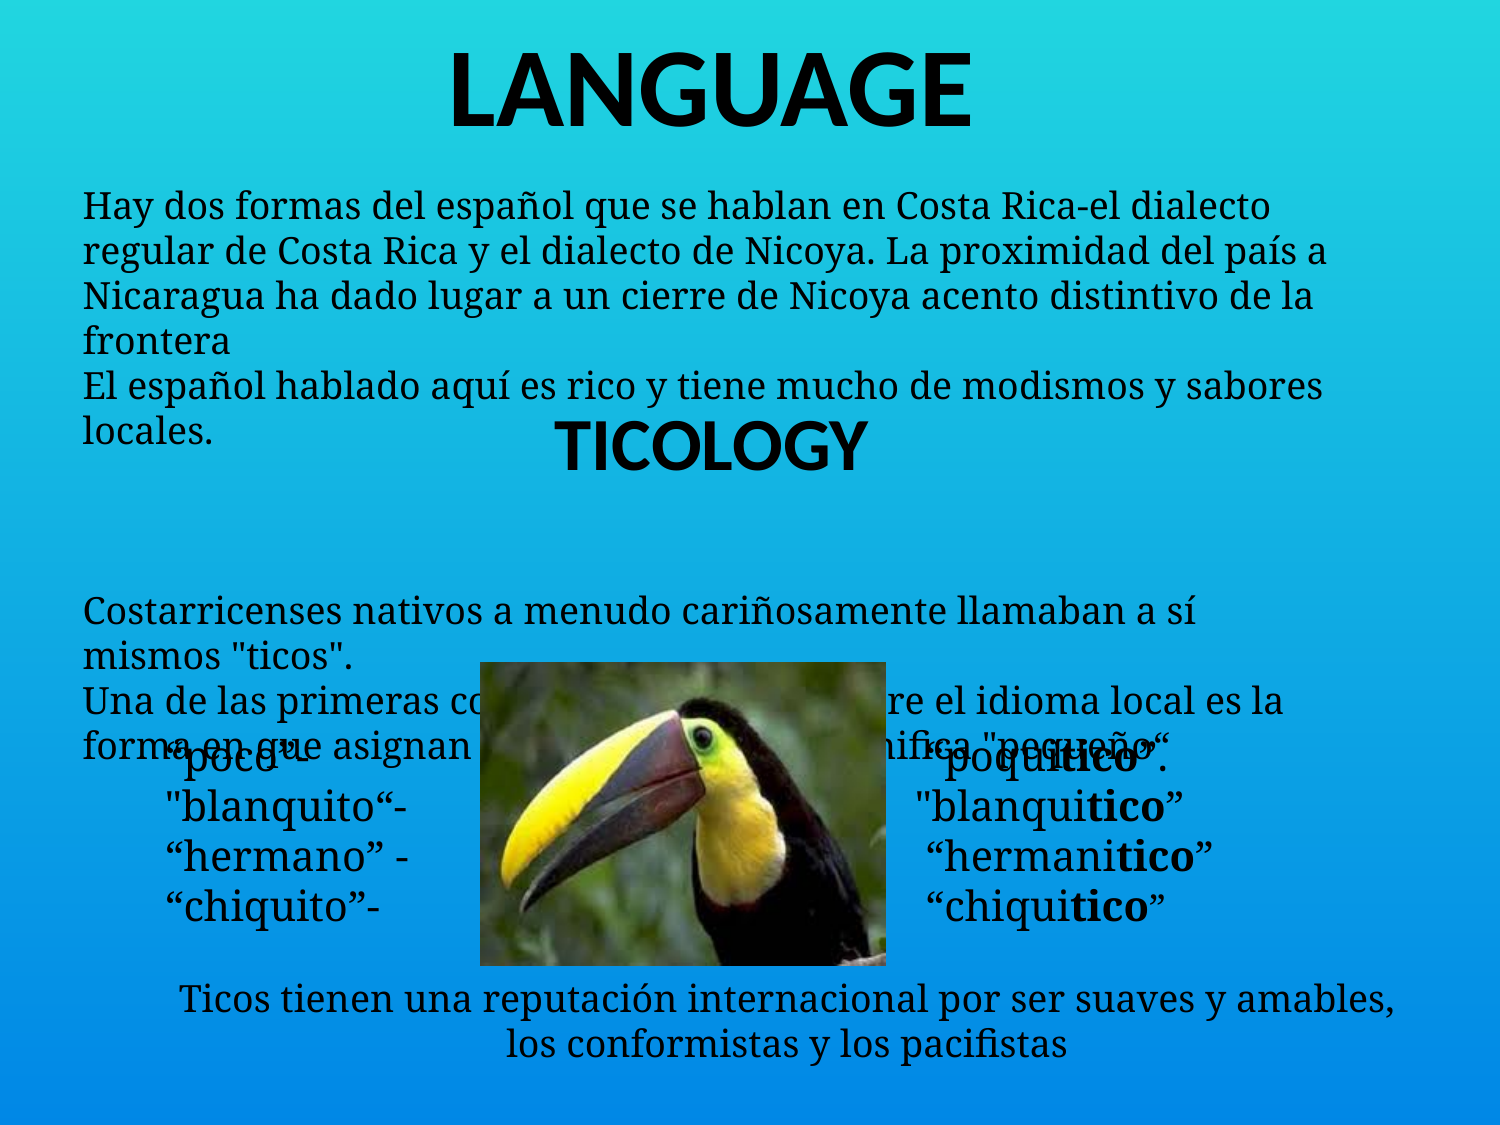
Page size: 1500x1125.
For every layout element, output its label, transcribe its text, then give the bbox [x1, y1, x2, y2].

text_box LANGUAGE [433, 6, 990, 157]
picture [480, 663, 886, 966]
text_box Hay dos formas del español que se hablan en Costa Rica-el dialecto regular de Costa Rica y el dialecto de Nicoya. La proximidad del país a Nicaragua ha dado lugar a un cierre de Nicoya acento distintivo de la frontera El español hablado aquí es rico y tiene mucho de modismos y sabores locales. Costarricenses nativos a menudo cariñosamente llamaban a sí mismos "ticos". Una de las primeras cosas que te golpean sobre el idioma local es la forma en que asignan el sufijo "tico", que significa "pequeño“ [68, 174, 1356, 865]
text_box TICOLOGY [539, 387, 884, 493]
text_box “poco”- “poquitico”. "blanquito“- "blanquitico” “hermano” - “hermanitico” “chiquito”- “chiquitico” Ticos tienen una reputación internacional por ser suaves y amables, los conformistas y los pacifistas [149, 722, 1425, 1125]
